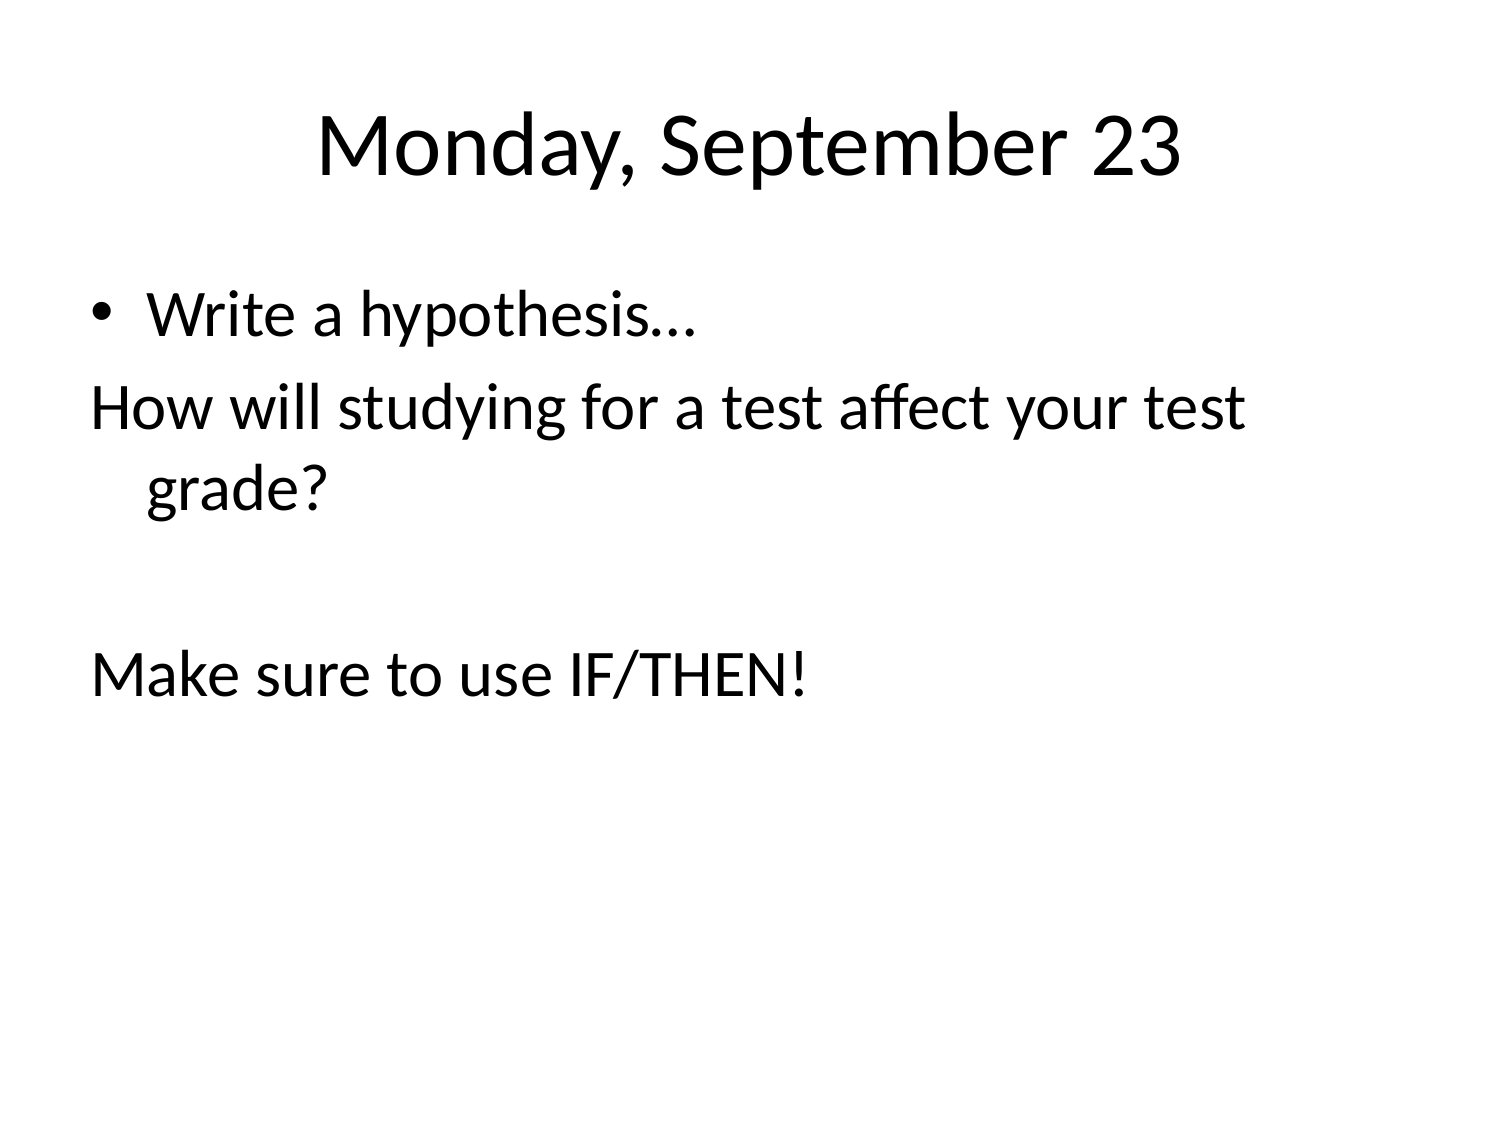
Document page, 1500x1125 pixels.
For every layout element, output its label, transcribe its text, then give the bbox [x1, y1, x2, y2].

list Write a hypothesis… How will studying for a test affect your test grade? Make sure to use IF/THEN! [75, 262, 1425, 1005]
title Monday, September 23 [75, 45, 1425, 233]
